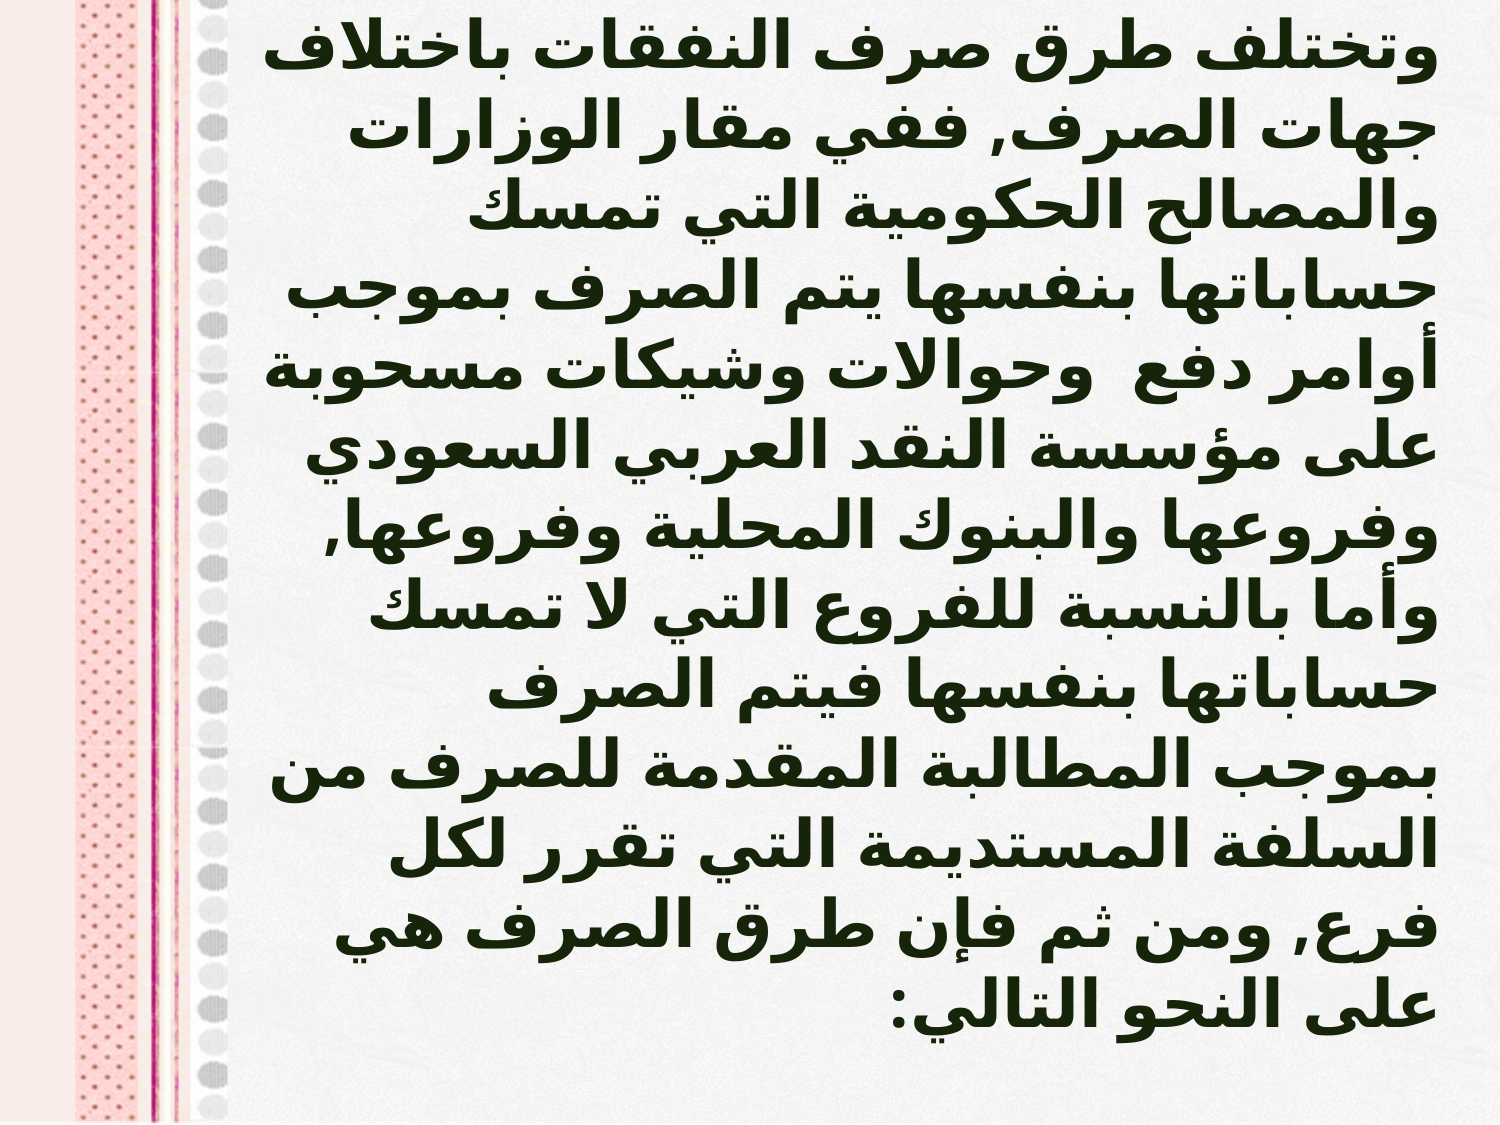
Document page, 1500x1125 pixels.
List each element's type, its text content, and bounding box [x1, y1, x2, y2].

text_box وتختلف طرق صرف النفقات باختلاف جهات الصرف, ففي مقار الوزارات والمصالح الحكومية التي تمسك حساباتها بنفسها يتم الصرف بموجب أوامر دفع وحوالات وشيكات مسحوبة على مؤسسة النقد العربي السعودي وفروعها والبنوك المحلية وفروعها, وأما بالنسبة للفروع التي لا تمسك حساباتها بنفسها فيتم الصرف بموجب المطالبة المقدمة للصرف من السلفة المستديمة التي تقرر لكل فرع, ومن ثم فإن طرق الصرف هي على النحو التالي: [215, 31, 1468, 1011]
picture [0, 0, 1500, 1125]
